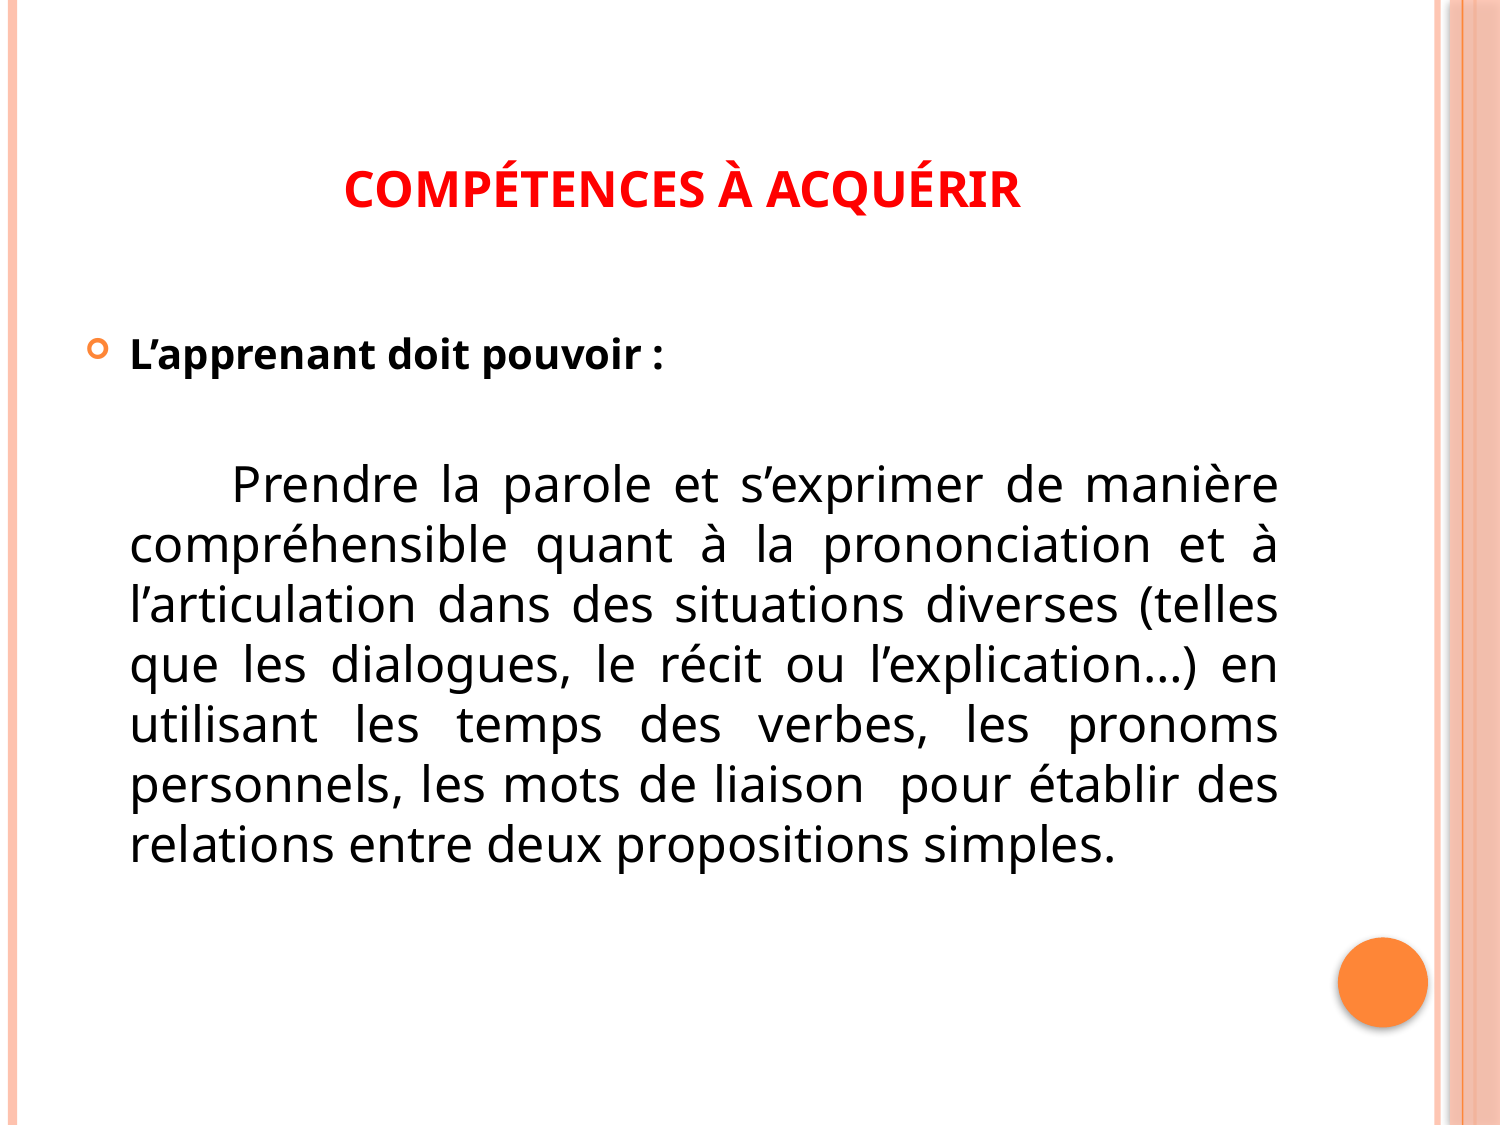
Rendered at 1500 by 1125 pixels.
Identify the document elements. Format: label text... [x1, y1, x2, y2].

list L’apprenant doit pouvoir : Prendre la parole et s’exprimer de manière compréhensible quant à la prononciation et à l’articulation dans des situations diverses (telles que les dialogues, le récit ou l’explication…) en utilisant les temps des verbes, les pronoms personnels, les mots de liaison pour établir des relations entre deux propositions simples. [70, 257, 1296, 1058]
title Compétences à acquérir [70, 58, 1296, 257]
